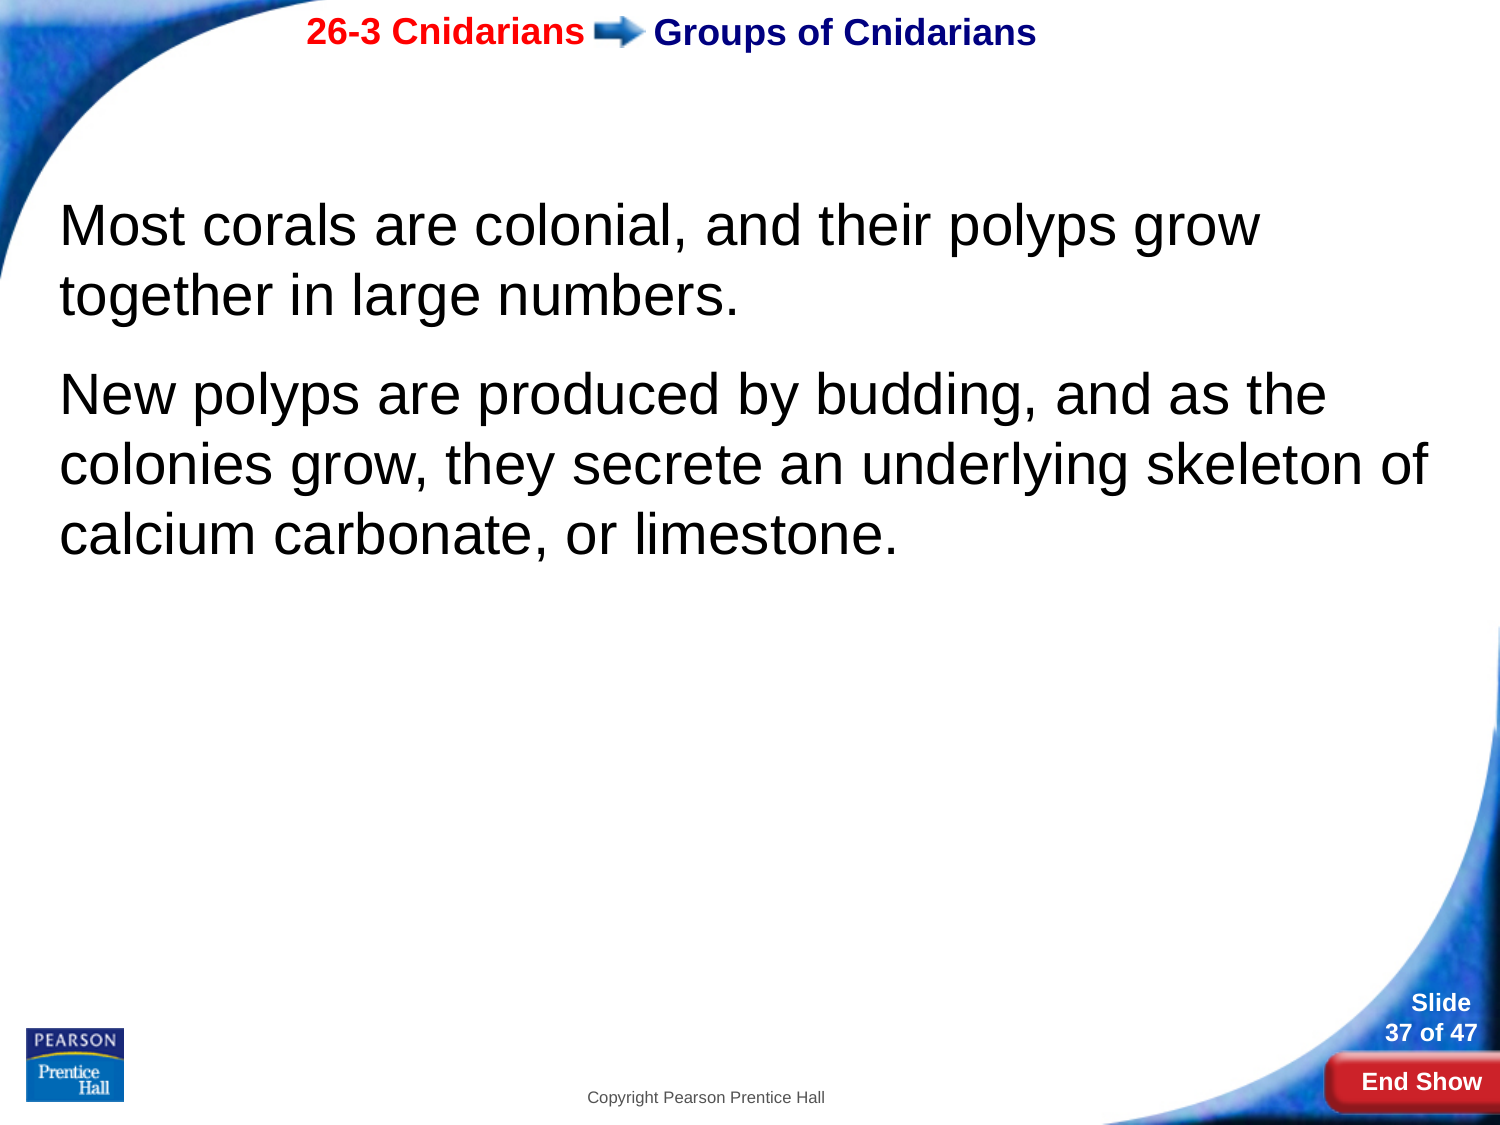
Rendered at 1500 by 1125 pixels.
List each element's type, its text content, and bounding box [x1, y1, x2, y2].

title Groups of Cnidarians [638, 0, 1308, 76]
picture [0, 0, 1500, 1125]
list Most corals are colonial, and their polyps grow together in large numbers. New polyps are produced by budding, and as the colonies grow, they secrete an underlying skeleton of calcium carbonate, or limestone. [44, 179, 1463, 976]
footer Copyright Pearson Prentice Hall [468, 1078, 945, 1105]
